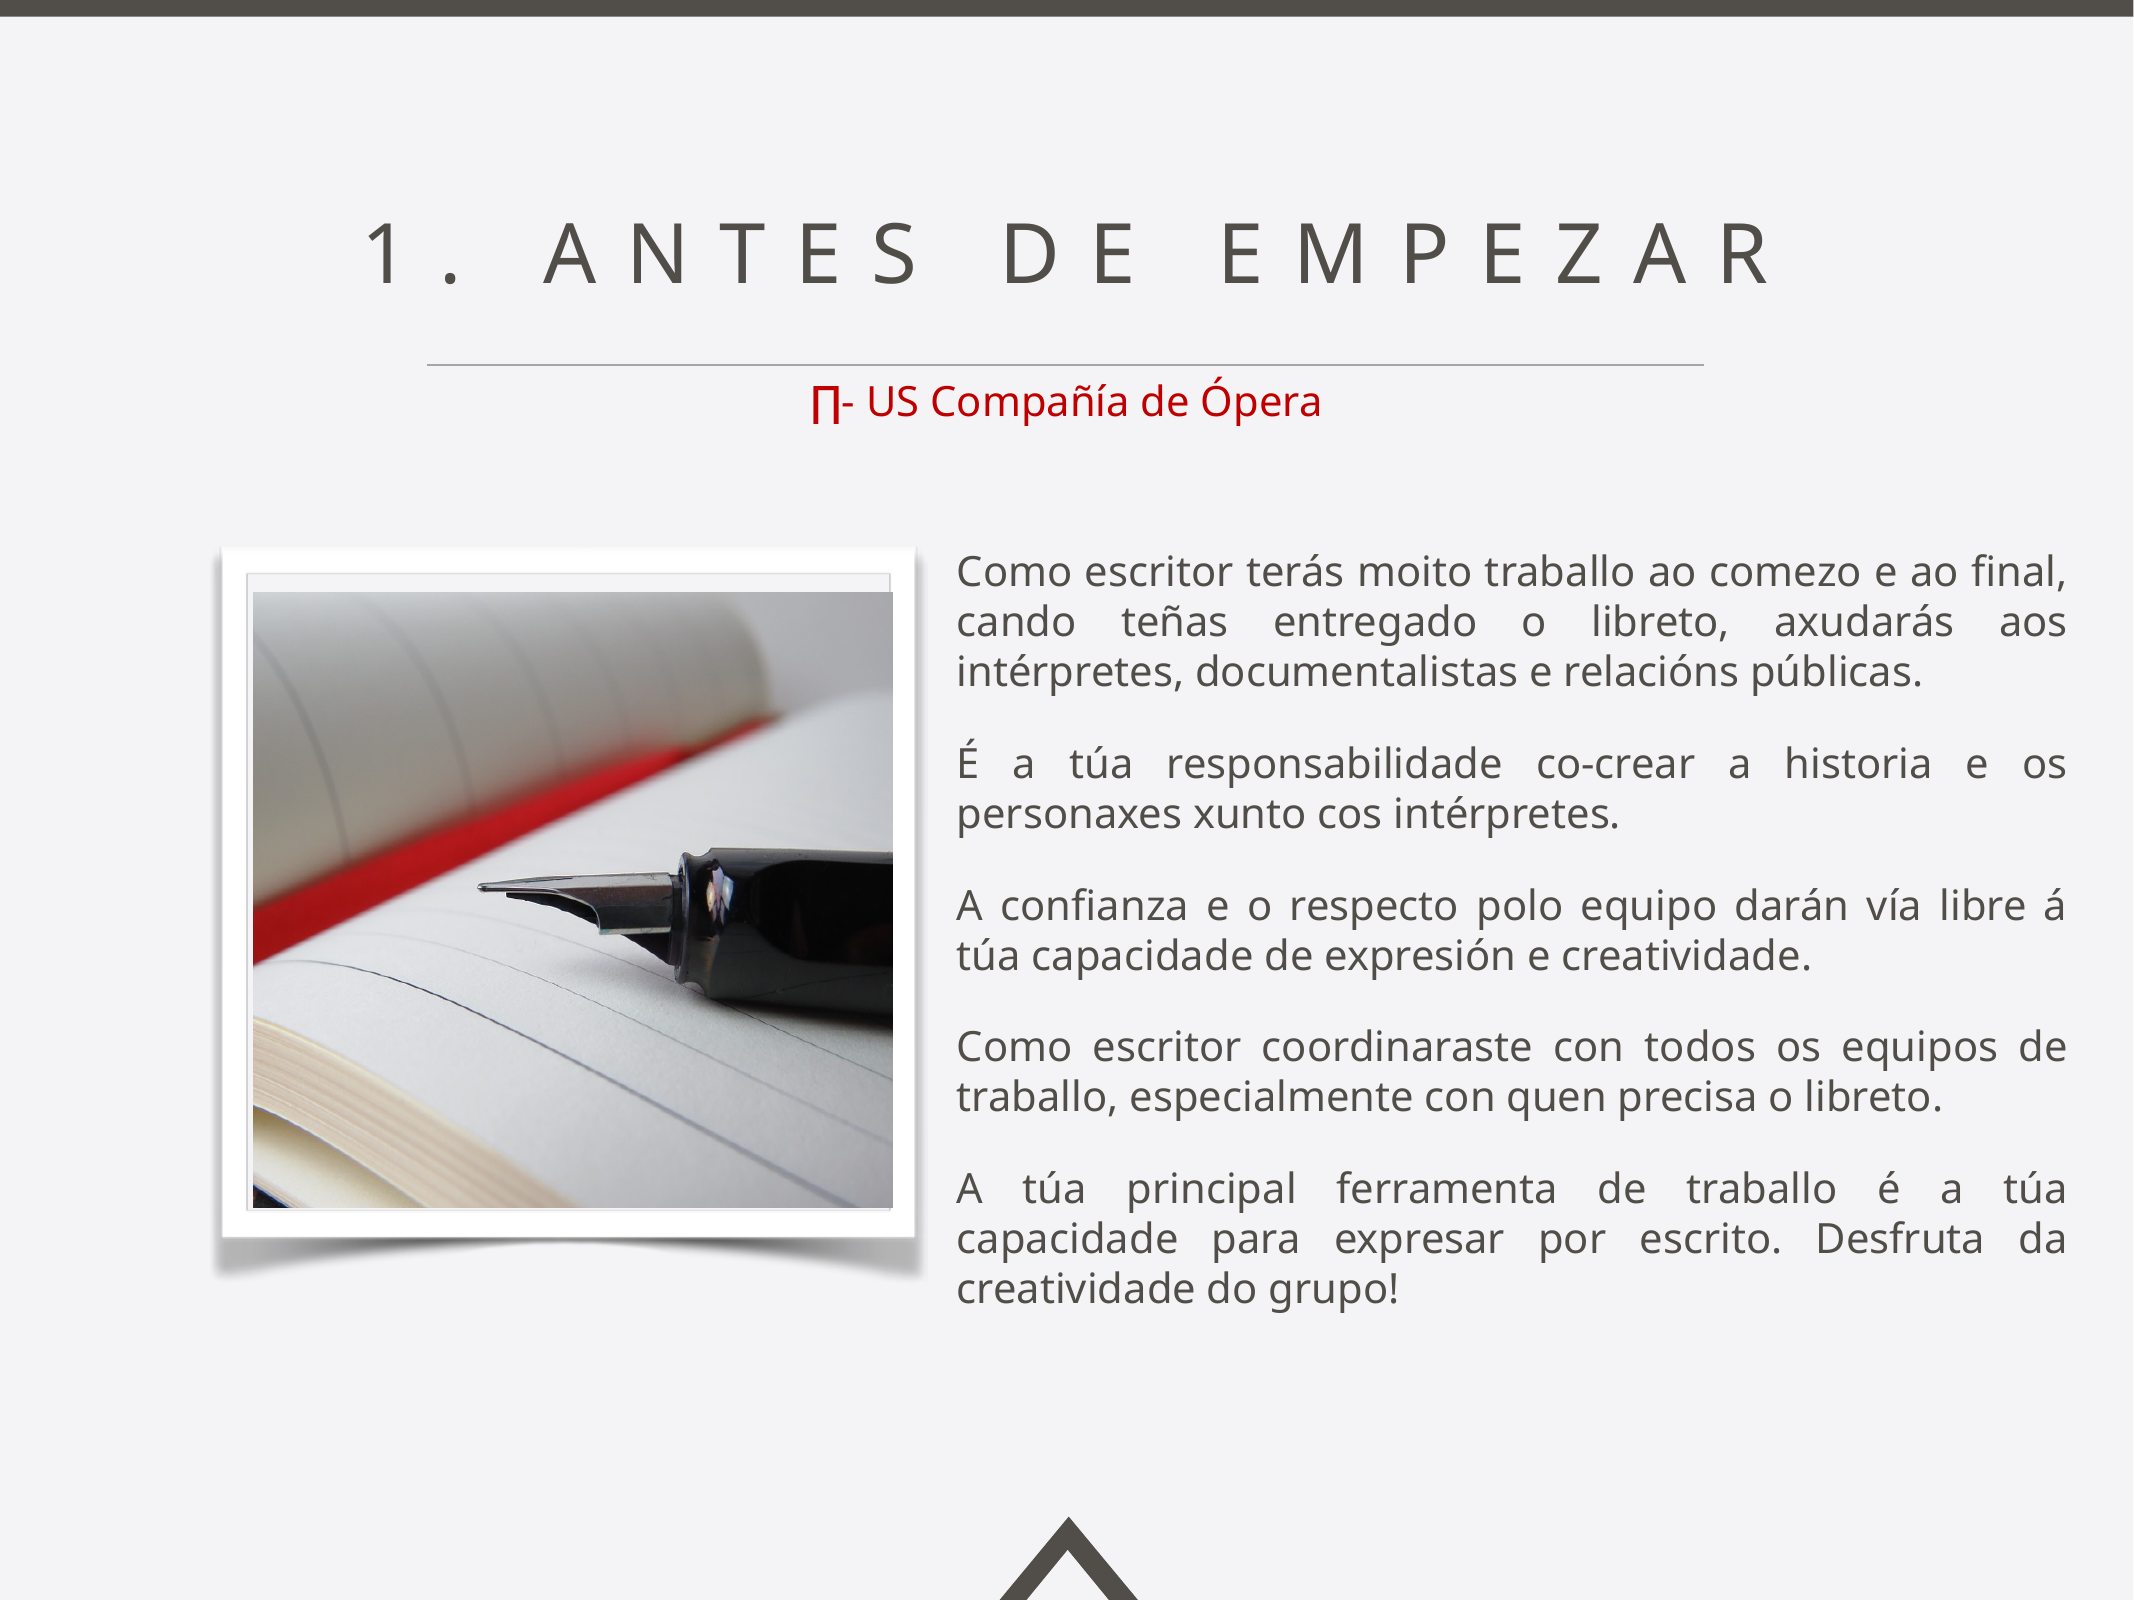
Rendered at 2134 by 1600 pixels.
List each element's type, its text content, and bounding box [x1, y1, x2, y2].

list Como escritor terás moito traballo ao comezo e ao final, cando teñas entregado o libreto, axudarás aos intérpretes, documentalistas e relacións públicas. É a túa responsabilidade co-crear a historia e os personaxes xunto cos intérpretes. A confianza e o respecto polo equipo darán vía libre á túa capacidade de expresión e creatividade. Como escritor coordinaraste con todos os equipos de traballo, especialmente con quen precisa o libreto. A túa principal ferramenta de traballo é a túa capacidade para expresar por escrito. Desfruta da creatividade do grupo! [956, 544, 2069, 1381]
list ∏- US Compañía de Ópera [426, 374, 1707, 443]
picture [210, 547, 928, 1286]
title 1. Antes de empezar [211, 157, 1920, 301]
